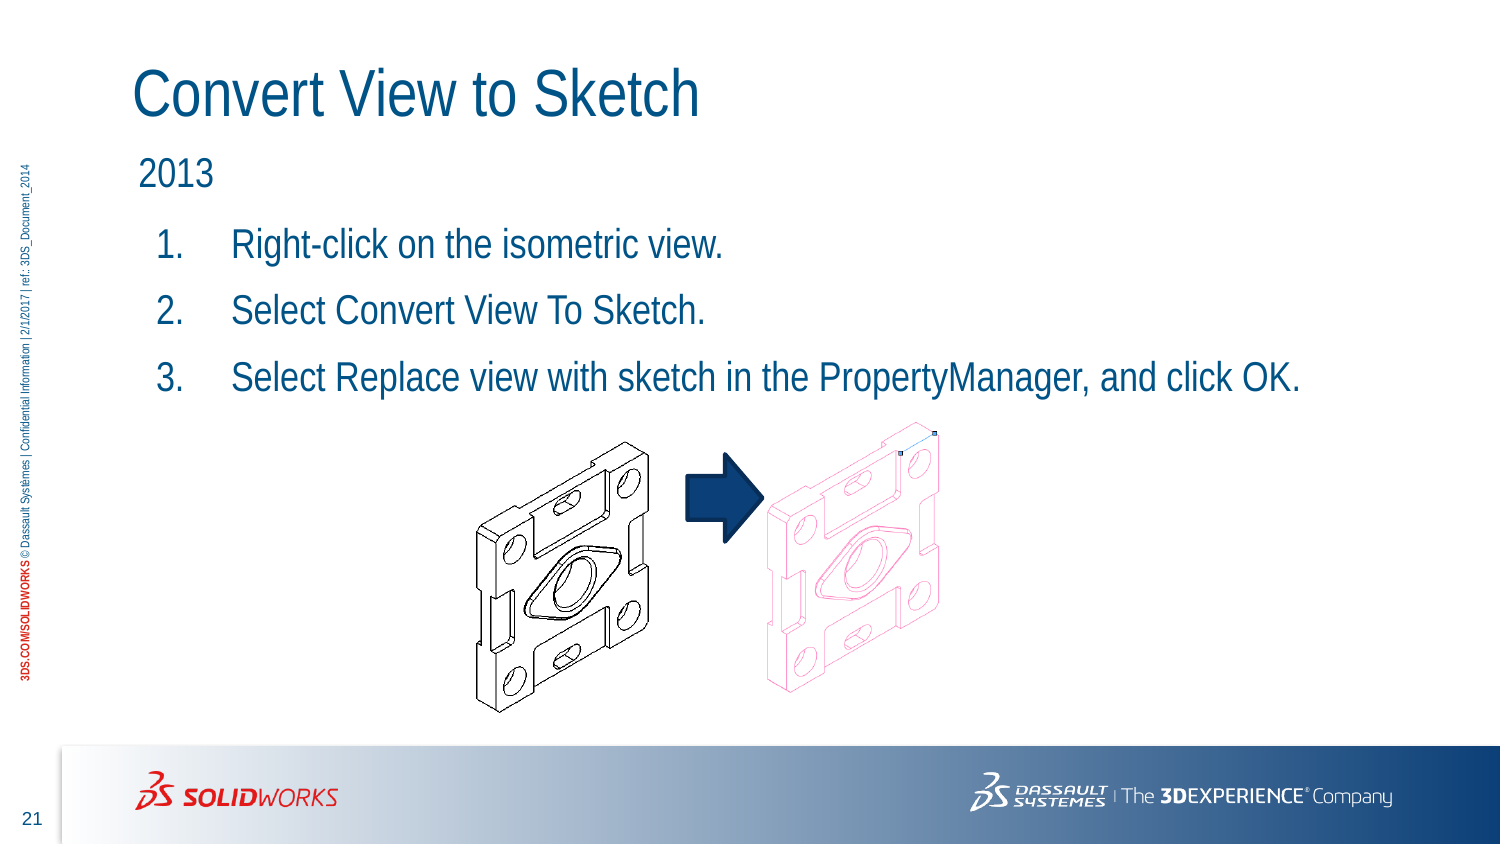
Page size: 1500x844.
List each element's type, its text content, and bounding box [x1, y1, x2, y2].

picture [962, 771, 1400, 812]
picture [427, 406, 988, 739]
picture [135, 771, 338, 810]
title Convert View to Sketch [118, 59, 1418, 121]
list Right-click on the isometric view. Select Convert View To Sketch. Select Replace view with sketch in the PropertyManager, and click OK. [141, 209, 1418, 729]
list 2013 [123, 138, 1412, 204]
